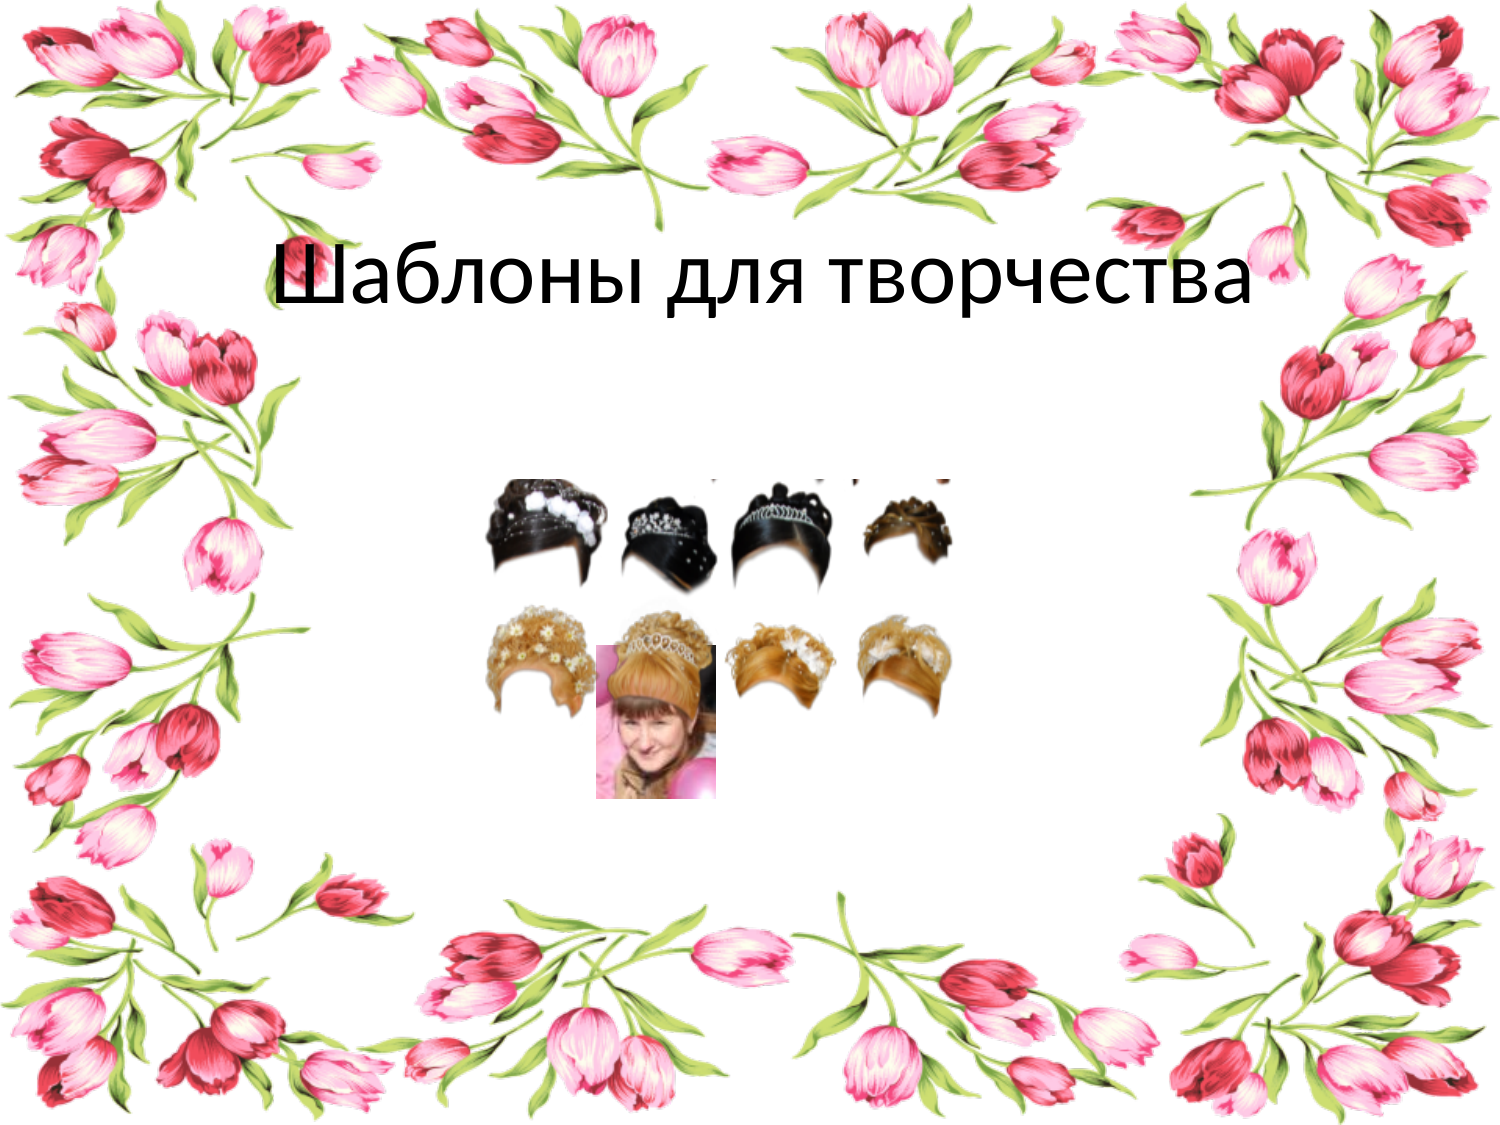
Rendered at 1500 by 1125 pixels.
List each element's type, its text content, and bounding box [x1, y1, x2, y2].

picture [0, 0, 1500, 1125]
title Шаблоны для творчества [88, 172, 1439, 361]
